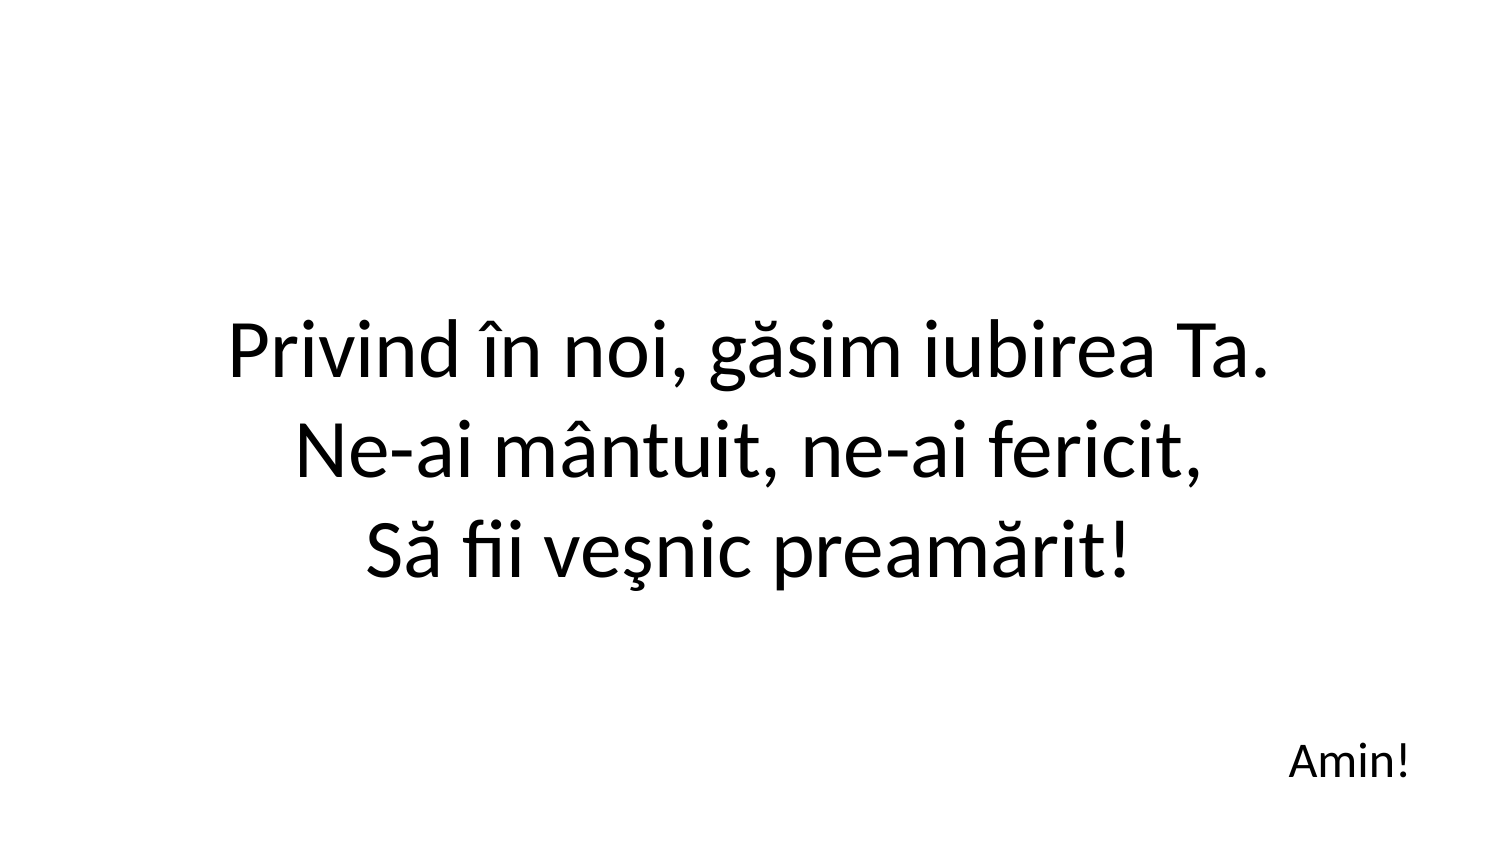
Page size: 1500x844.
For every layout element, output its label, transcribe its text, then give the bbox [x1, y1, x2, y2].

text_box Amin! [1273, 674, 1427, 795]
text_box Privind în noi, găsim iubirea Ta. Ne-ai mântuit, ne-ai fericit, Să fii veşnic preamărit! [212, 242, 1288, 602]
